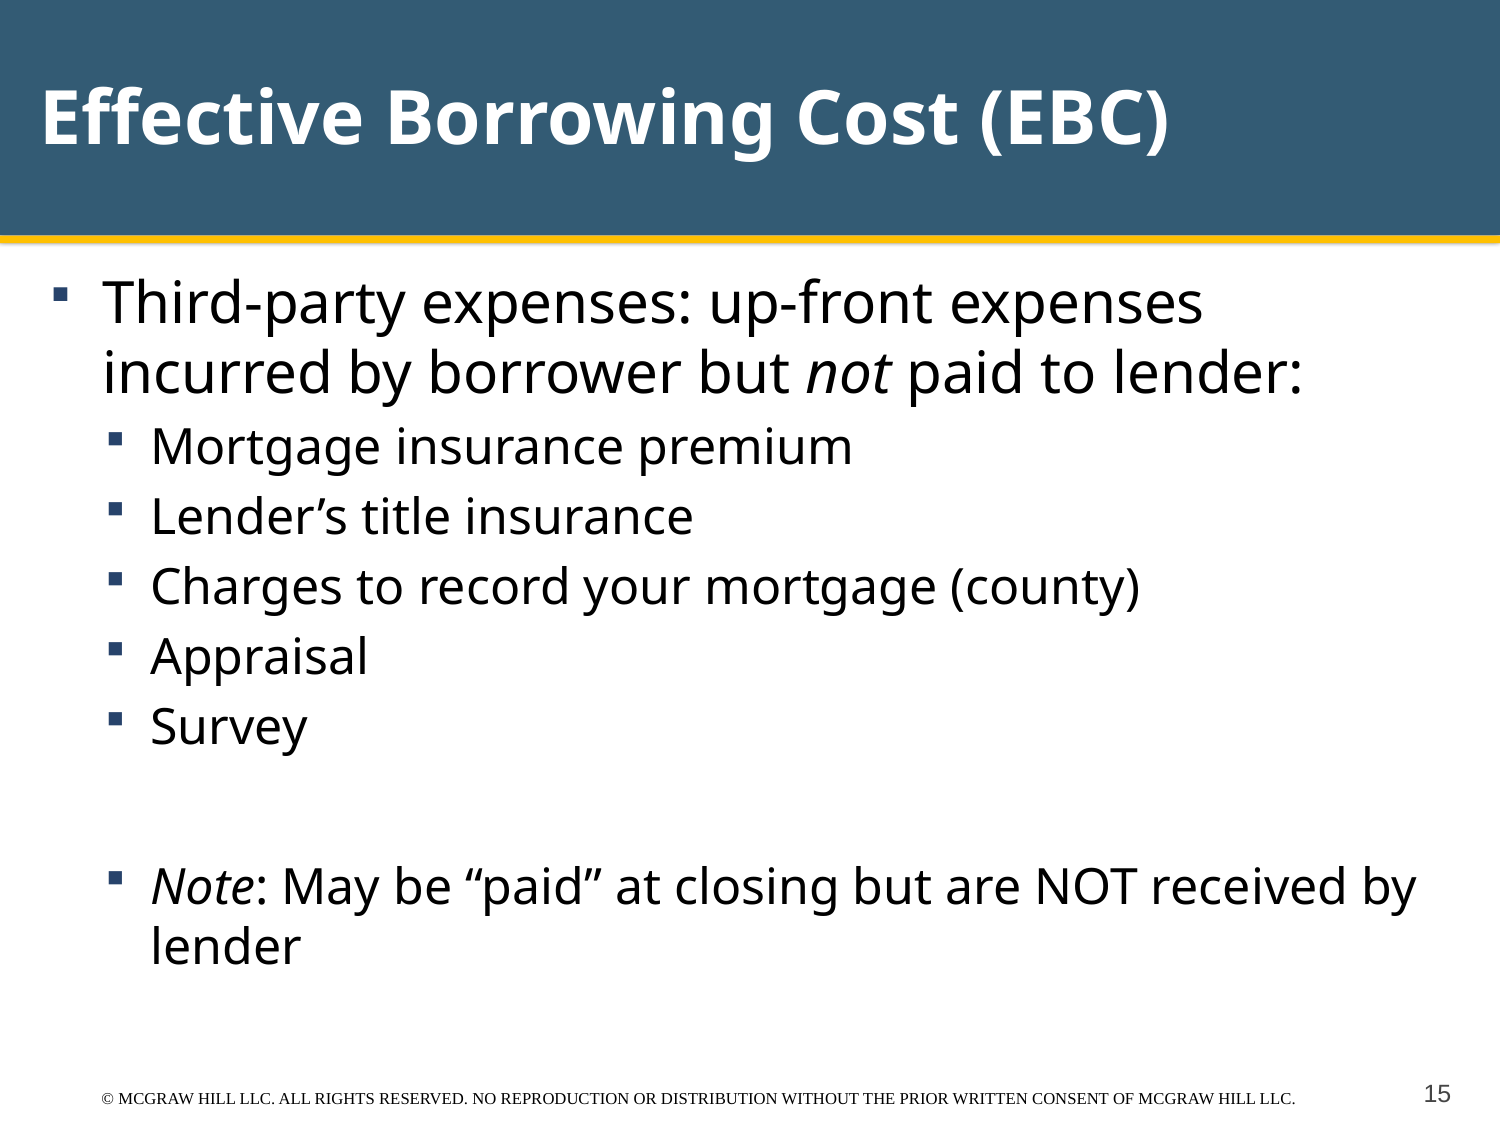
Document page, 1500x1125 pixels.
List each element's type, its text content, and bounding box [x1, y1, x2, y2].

slide_number 15 [1345, 1062, 1467, 1108]
list Third-party expenses: up-front expenses incurred by borrower but not paid to lender: Mortgage insurance premium Lender’s title insurance Charges to record your mortgage (county) Appraisal Survey Note: May be “paid” at closing but are NOT received by lender [21, 249, 1463, 1050]
title Effective Borrowing Cost (EBC) [24, 37, 1375, 192]
footer © MCGRAW HILL LLC. ALL RIGHTS RESERVED. NO REPRODUCTION OR DISTRIBUTION WITHOUT THE PRIOR WRITTEN CONSENT OF MCGRAW HILL LLC. [62, 1062, 1337, 1108]
